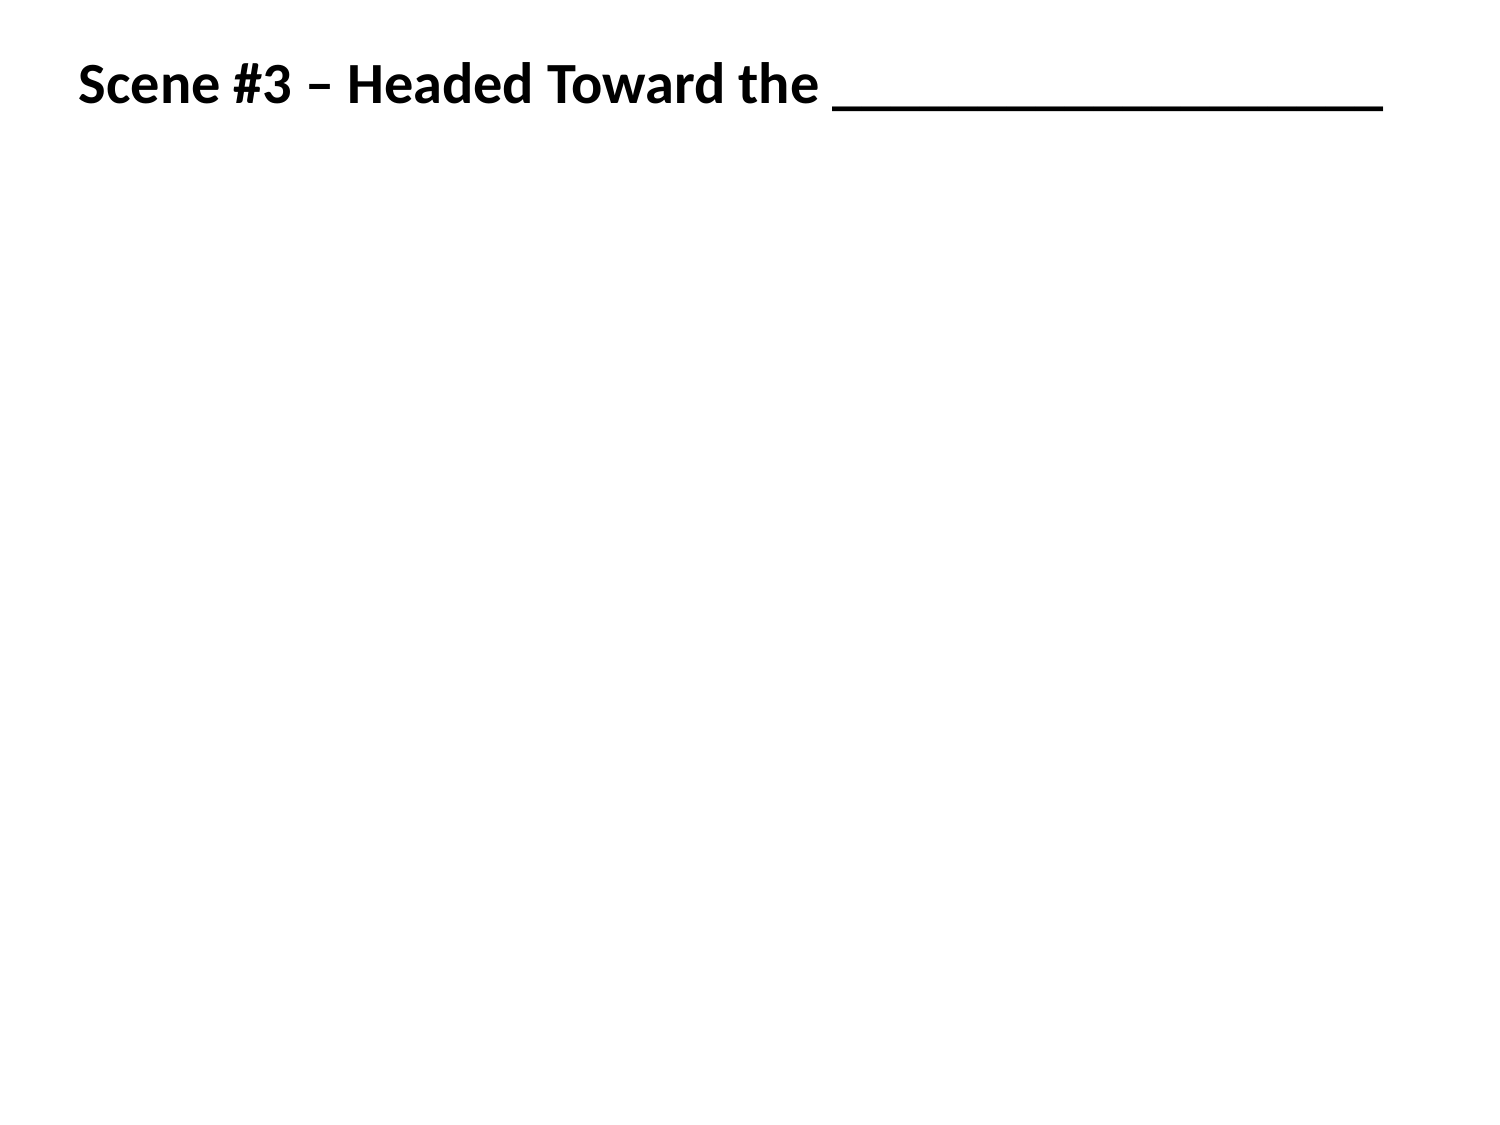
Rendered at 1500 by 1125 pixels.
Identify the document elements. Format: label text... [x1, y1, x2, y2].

text_box Scene #3 – Headed Toward the ___________________ [37, 37, 1425, 123]
